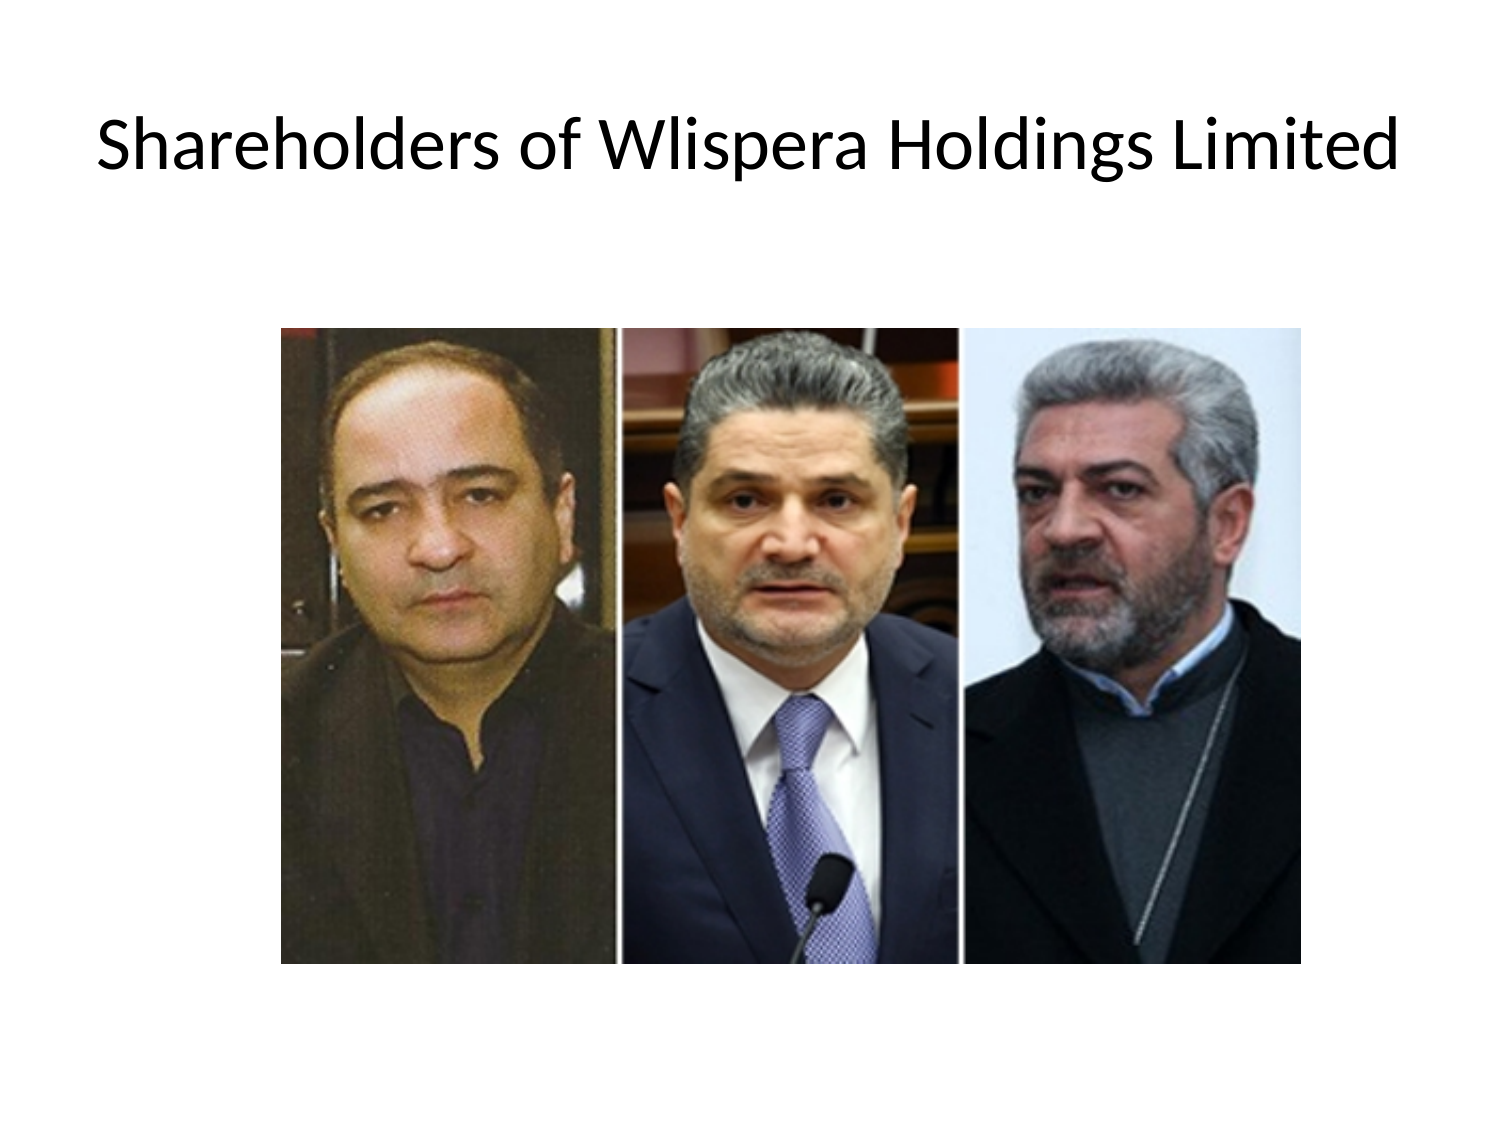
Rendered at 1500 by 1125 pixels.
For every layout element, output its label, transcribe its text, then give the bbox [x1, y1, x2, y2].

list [280, 327, 1301, 964]
title Shareholders of Wlispera Holdings Limited [75, 45, 1425, 233]
